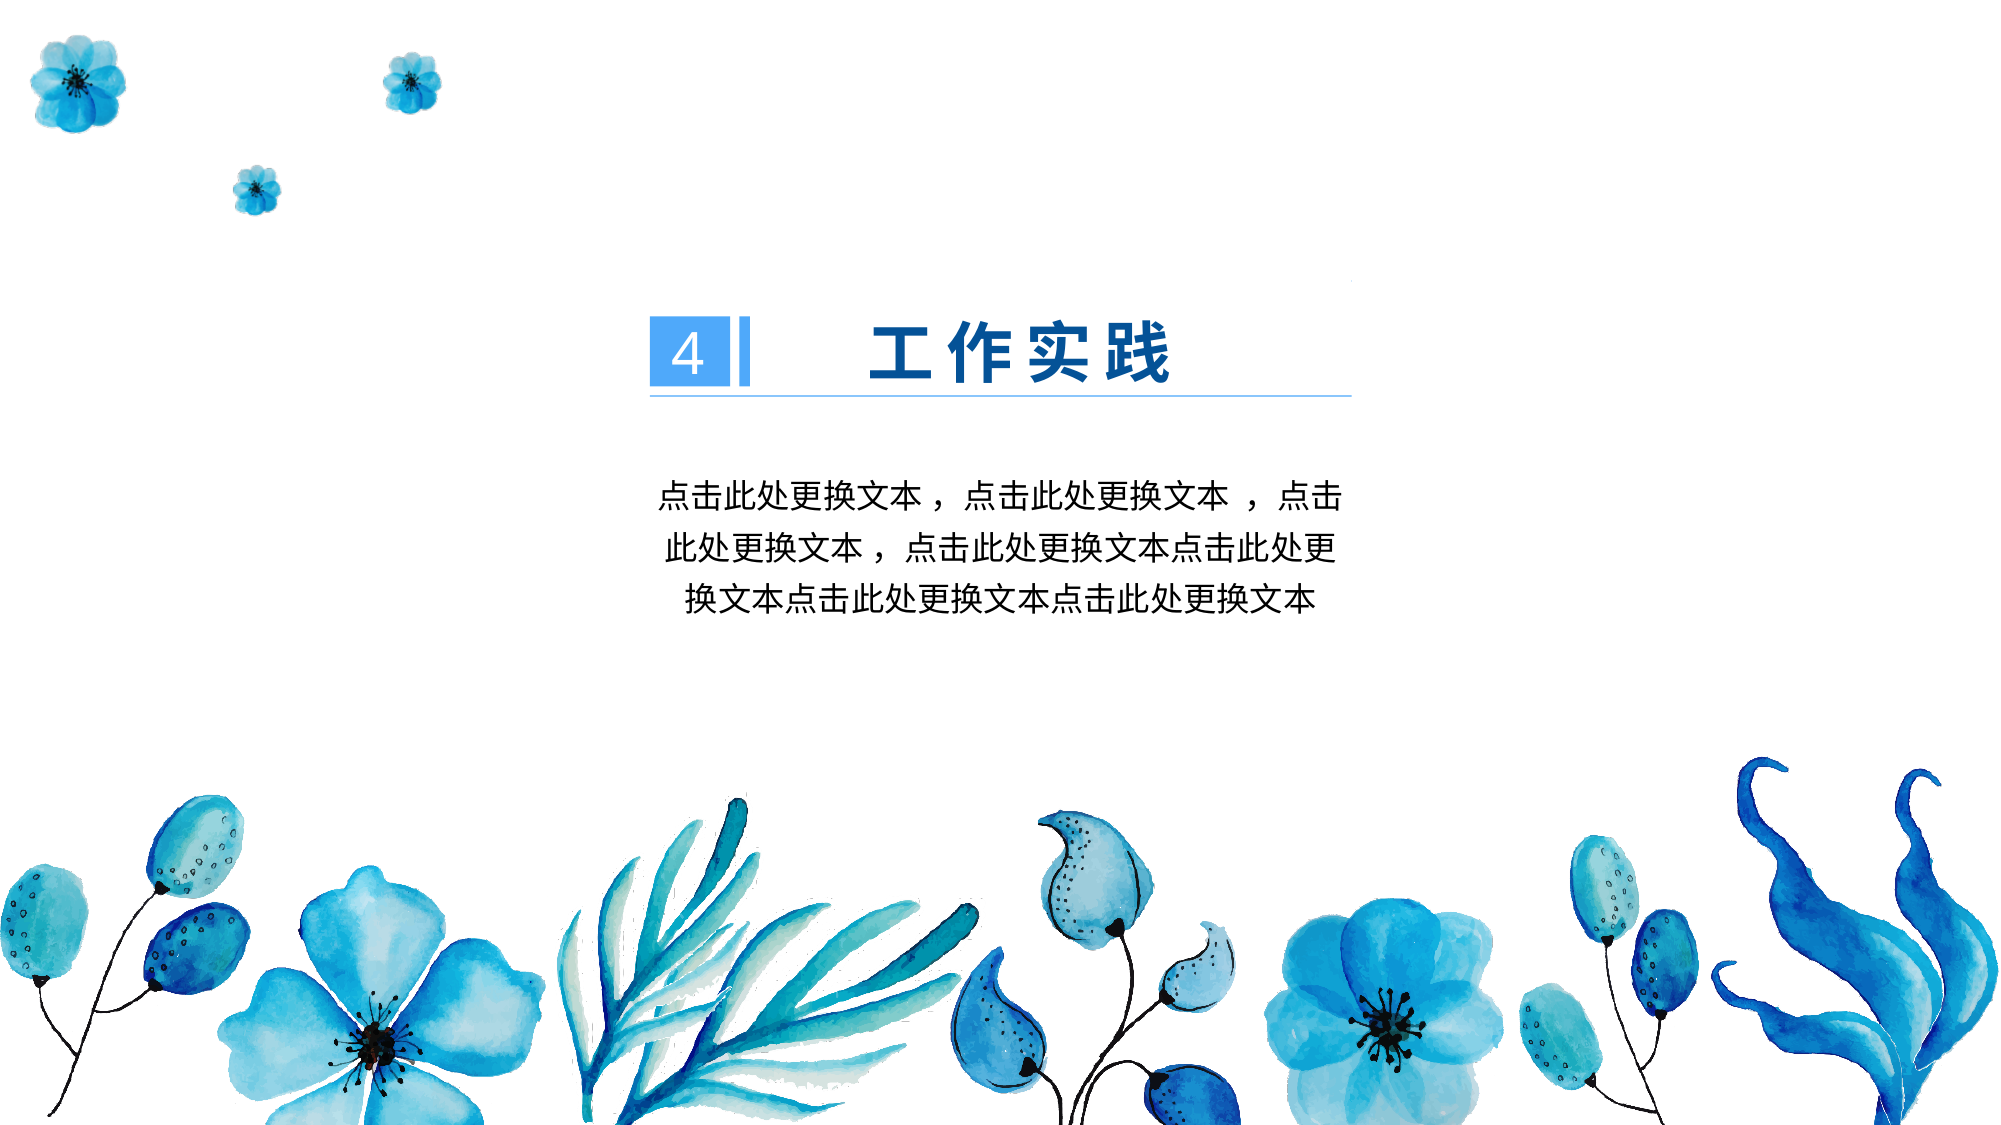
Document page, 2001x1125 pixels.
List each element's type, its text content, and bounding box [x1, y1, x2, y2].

picture [0, 755, 2000, 1125]
picture [27, 19, 132, 144]
text_box 点击此处更换文本 ，点击此处更换文本 ，点击此处更换文本 ，点击此处更换文本点击此处更换文本点击此处更换文本点击此处更换文本 [650, 463, 1352, 749]
picture [380, 43, 445, 121]
picture [230, 158, 284, 221]
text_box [649, 281, 1352, 396]
